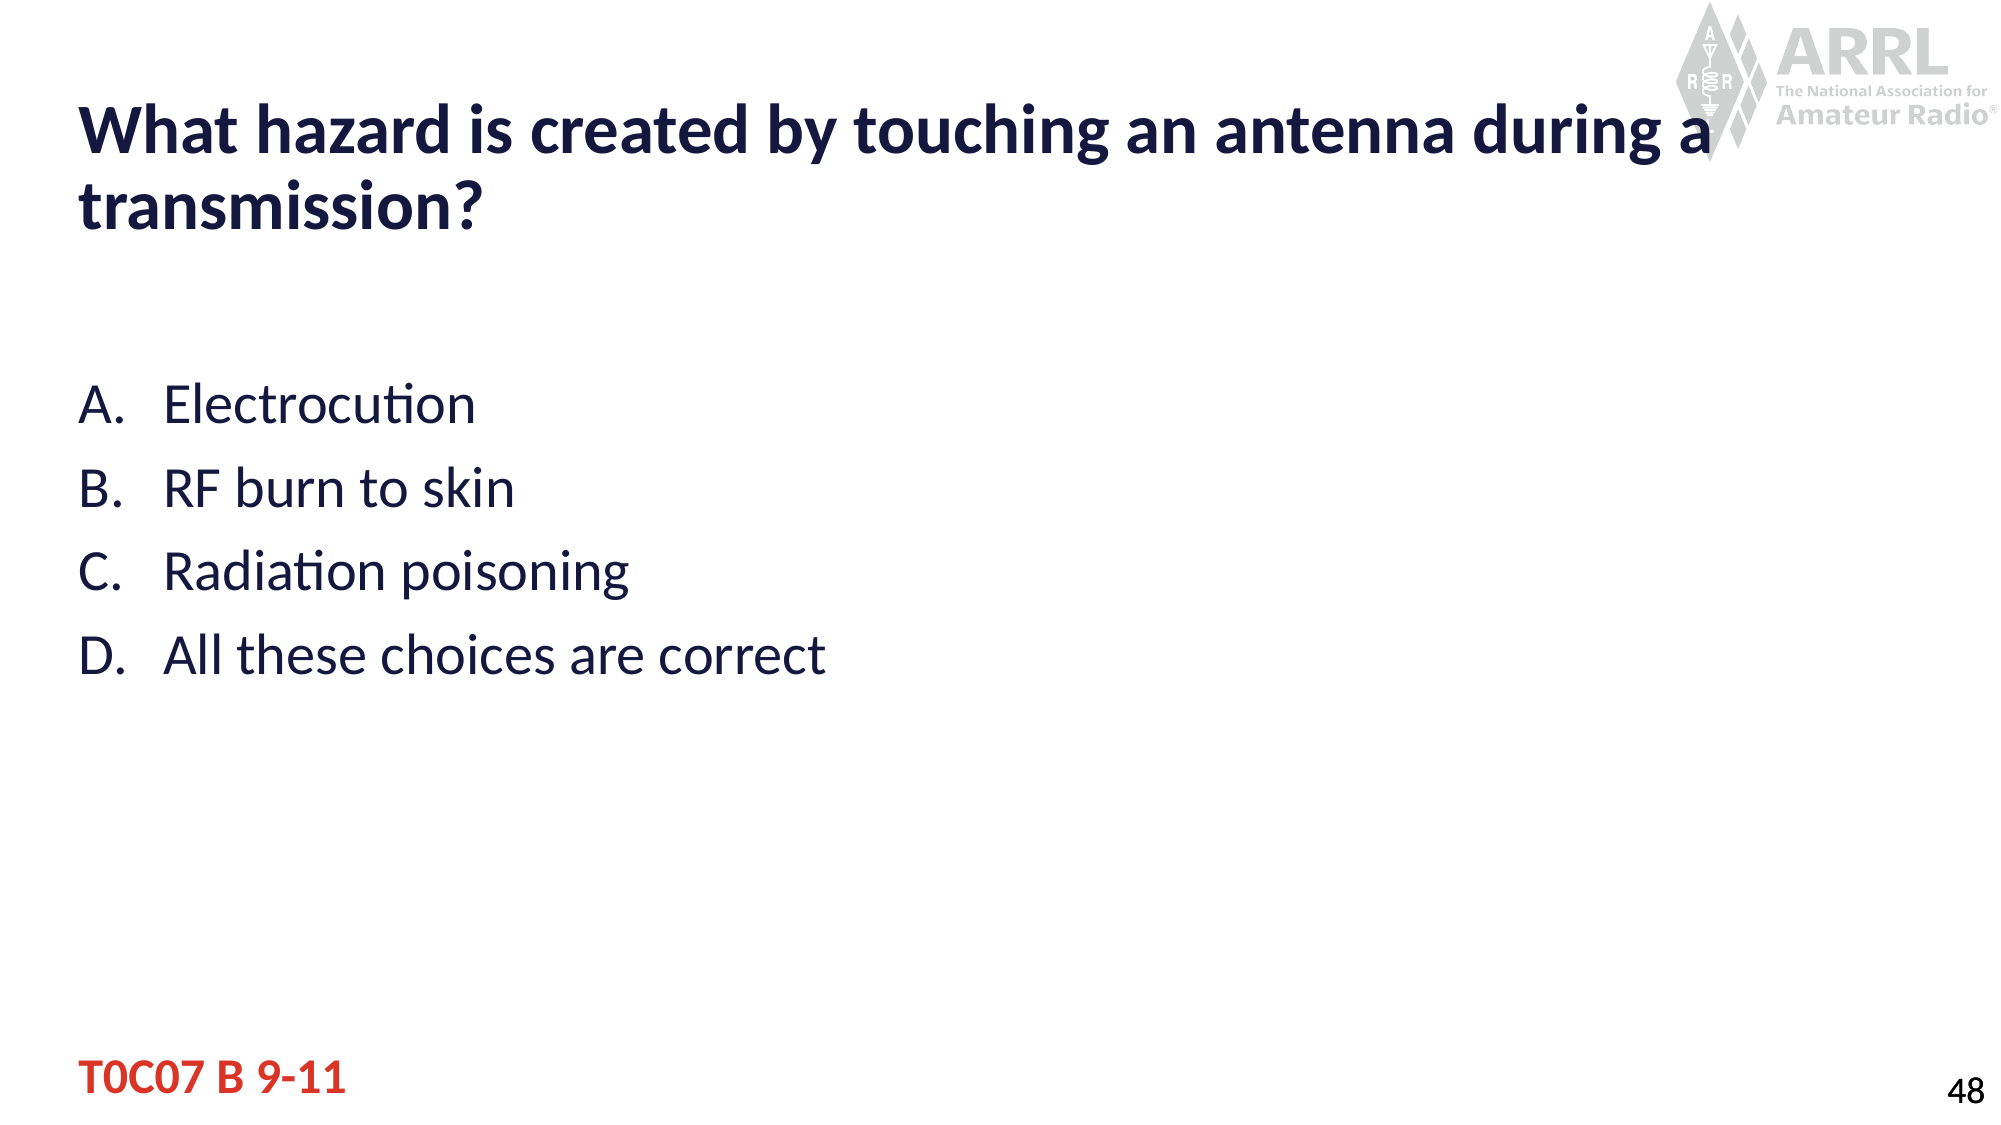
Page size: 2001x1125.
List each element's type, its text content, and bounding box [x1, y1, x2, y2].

picture [1674, 0, 2000, 164]
list Electrocution RF burn to skin Radiation poisoning All these choices are correct [63, 365, 1863, 989]
text_box T0C07 B 9-11 [63, 1036, 921, 1112]
title What hazard is created by touching an antenna during a transmission? [63, 59, 1863, 278]
